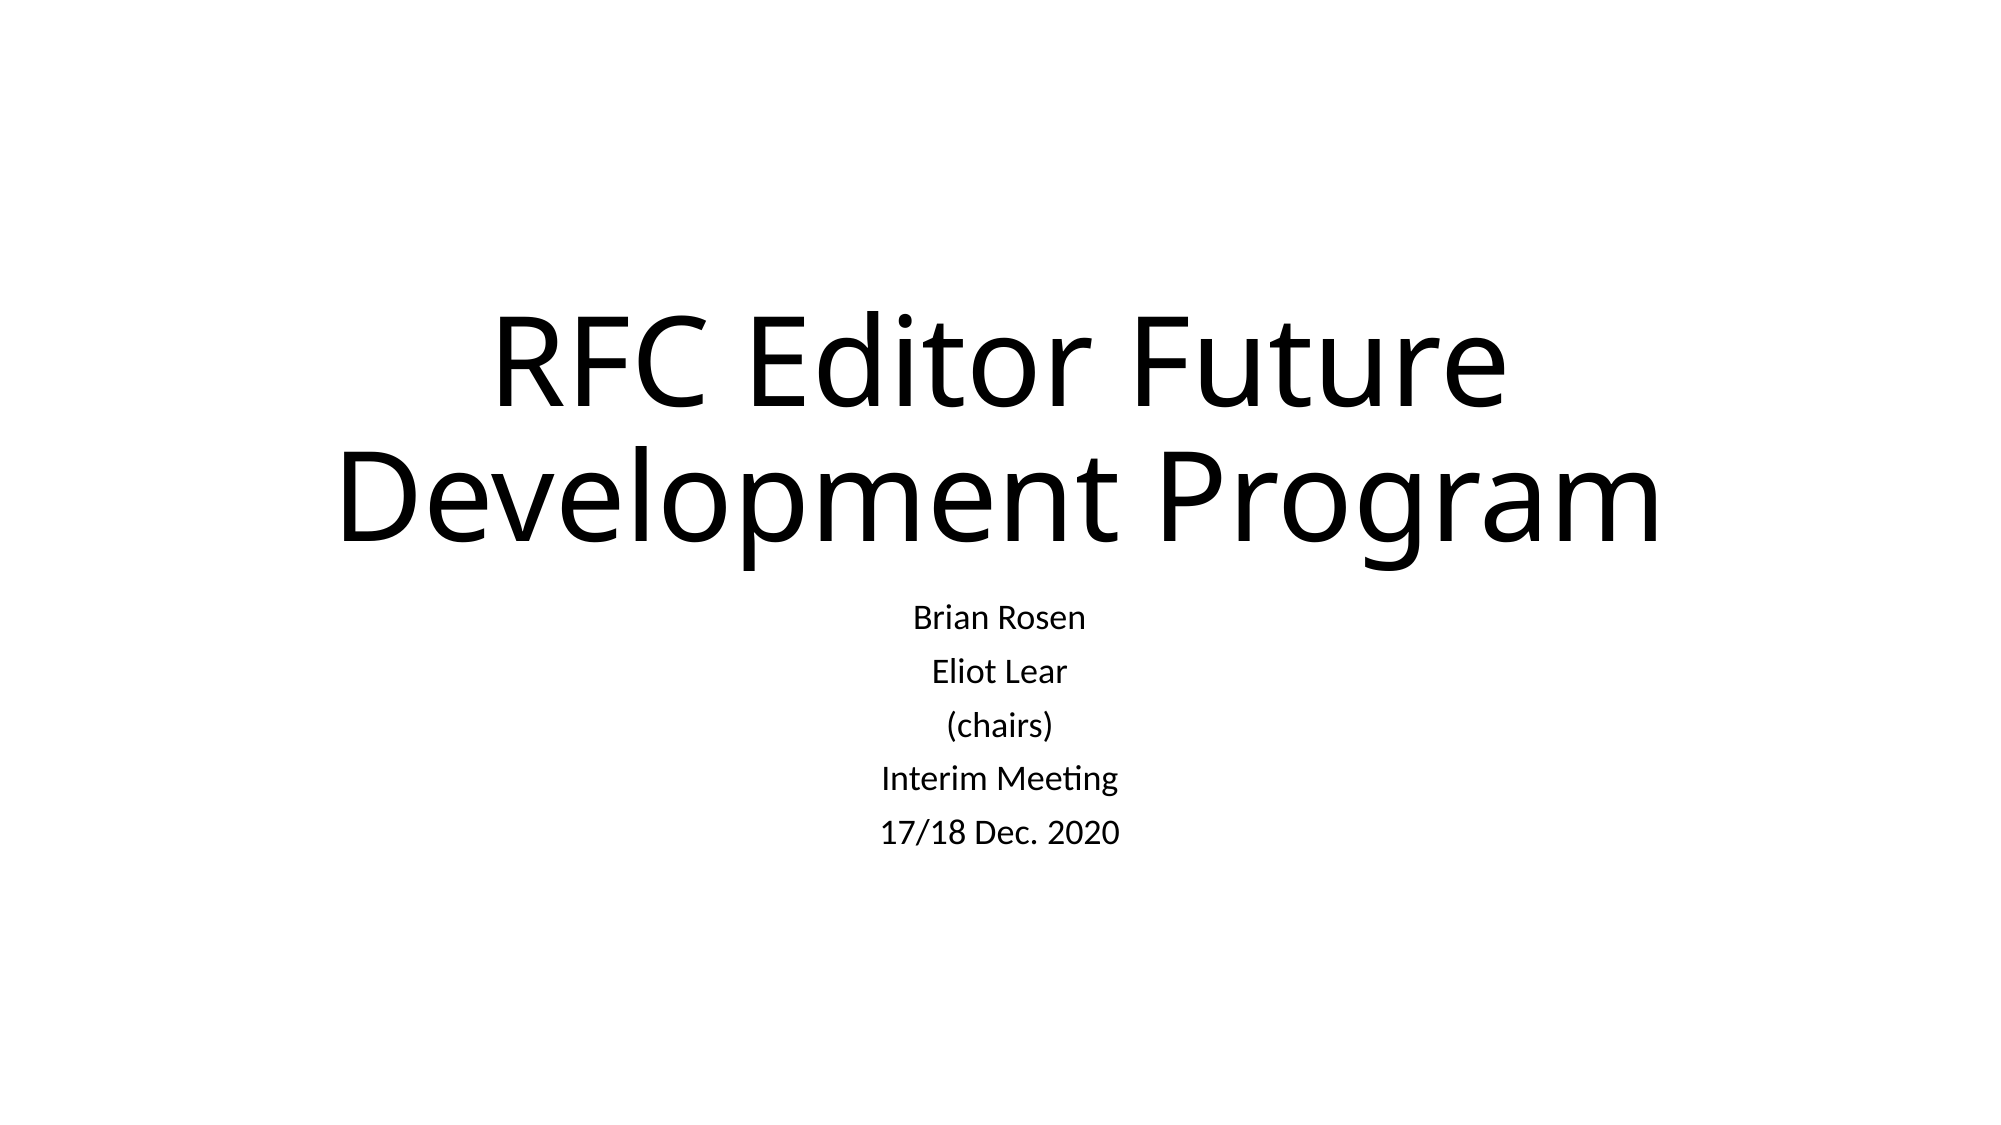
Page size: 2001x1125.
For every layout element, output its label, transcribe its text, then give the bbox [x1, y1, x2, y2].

subtitle Brian Rosen Eliot Lear (chairs) Interim Meeting 17/18 Dec. 2020 [249, 590, 1750, 863]
title RFC Editor Future Development Program [249, 184, 1750, 576]
